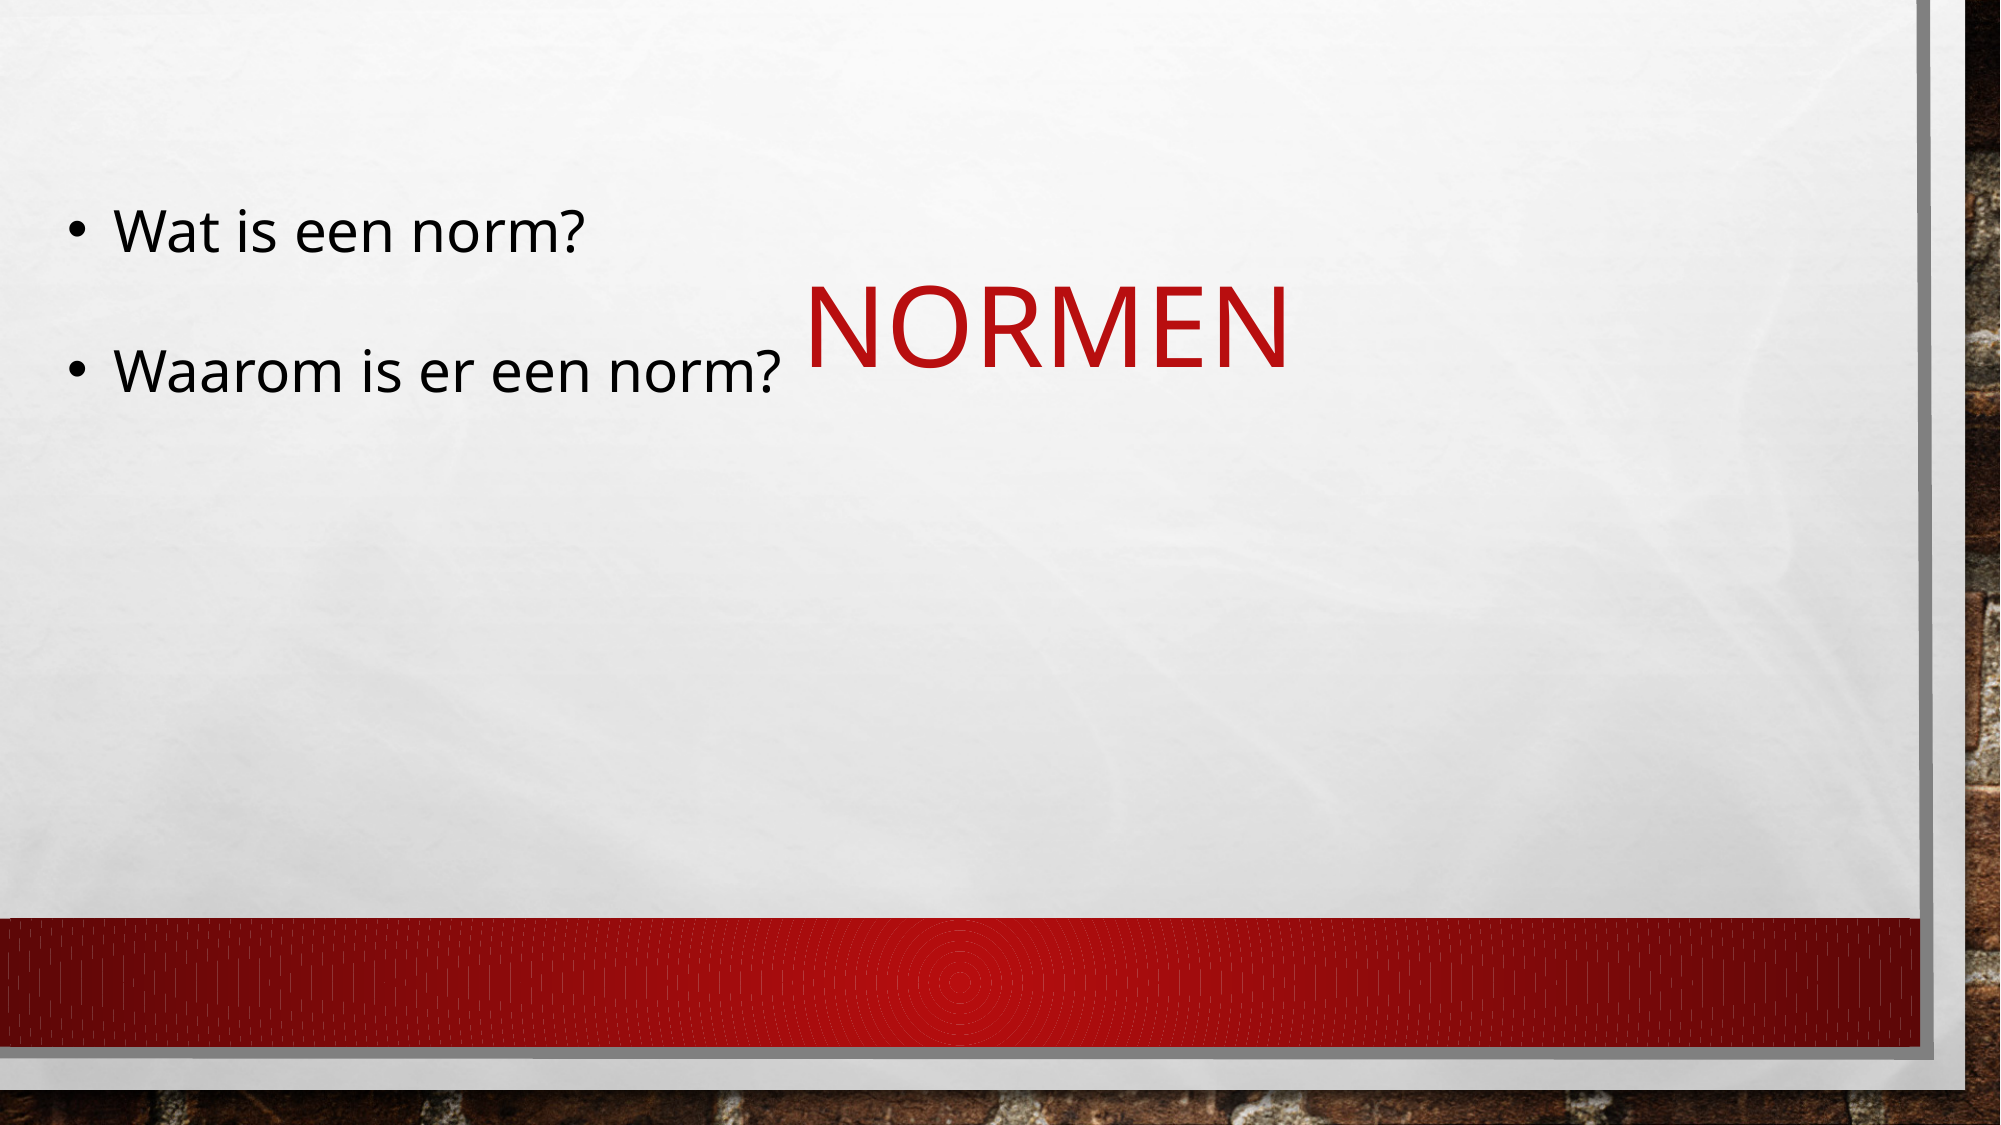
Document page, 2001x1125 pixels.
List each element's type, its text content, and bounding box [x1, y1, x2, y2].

text_box Wat is een norm? Waarom is er een norm? [52, 186, 1500, 482]
picture [0, 0, 2000, 1125]
title Normen [786, 112, 1819, 549]
